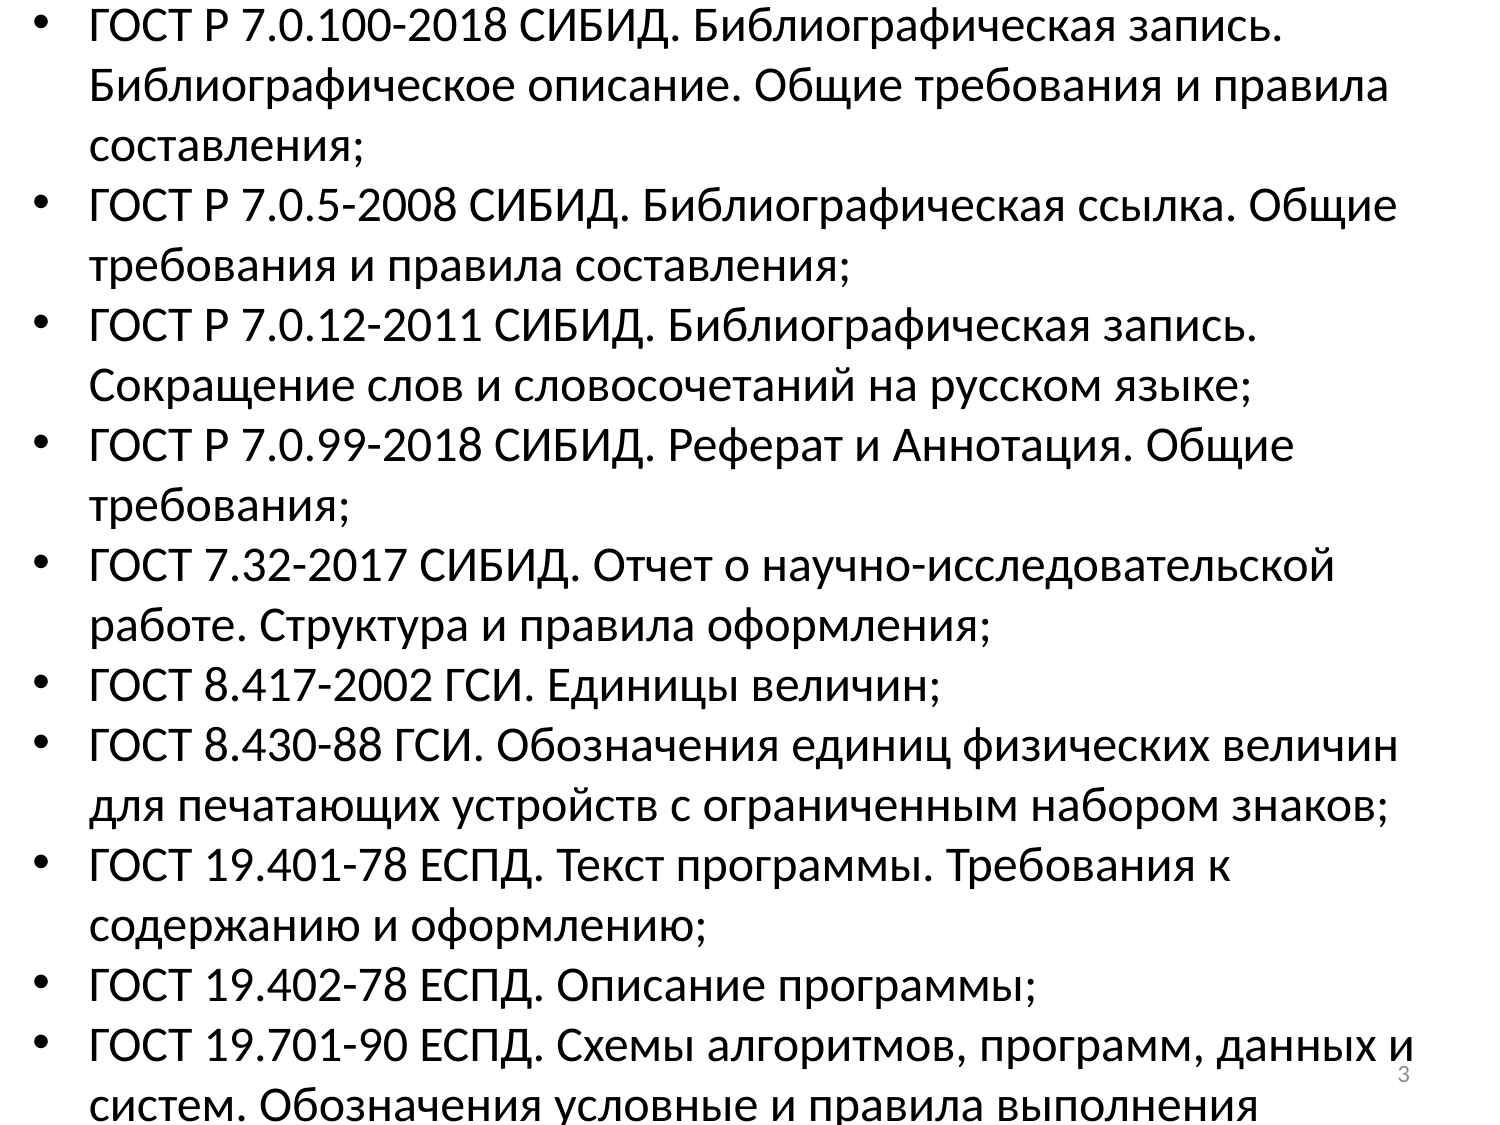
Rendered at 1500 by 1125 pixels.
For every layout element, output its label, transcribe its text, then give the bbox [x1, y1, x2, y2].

text_box ГОСТ Р 7.0.100-2018 СИБИД. Библиографическая запись. Библиографическое описание. Общие требования и правила составления; ГОСТ Р 7.0.5-2008 СИБИД. Библиографическая ссылка. Общие требования и правила составления; ГОСТ Р 7.0.12-2011 СИБИД. Библиографическая запись. Сокращение слов и словосочетаний на русском языке; ГОСТ Р 7.0.99-2018 СИБИД. Реферат и Аннотация. Общие требования; ГОСТ 7.32-2017 СИБИД. Отчет о научно-исследовательской работе. Структура и правила оформления; ГОСТ 8.417-2002 ГСИ. Единицы величин; ГОСТ 8.430-88 ГСИ. Обозначения единиц физических величин для печатающих устройств с ограниченным набором знаков; ГОСТ 19.401-78 ЕСПД. Текст программы. Требования к содержанию и оформлению; ГОСТ 19.402-78 ЕСПД. Описание программы; ГОСТ 19.701-90 ЕСПД. Схемы алгоритмов, программ, данных и систем. Обозначения условные и правила выполнения [17, 0, 1471, 1125]
slide_number 3 [1074, 1042, 1425, 1103]
